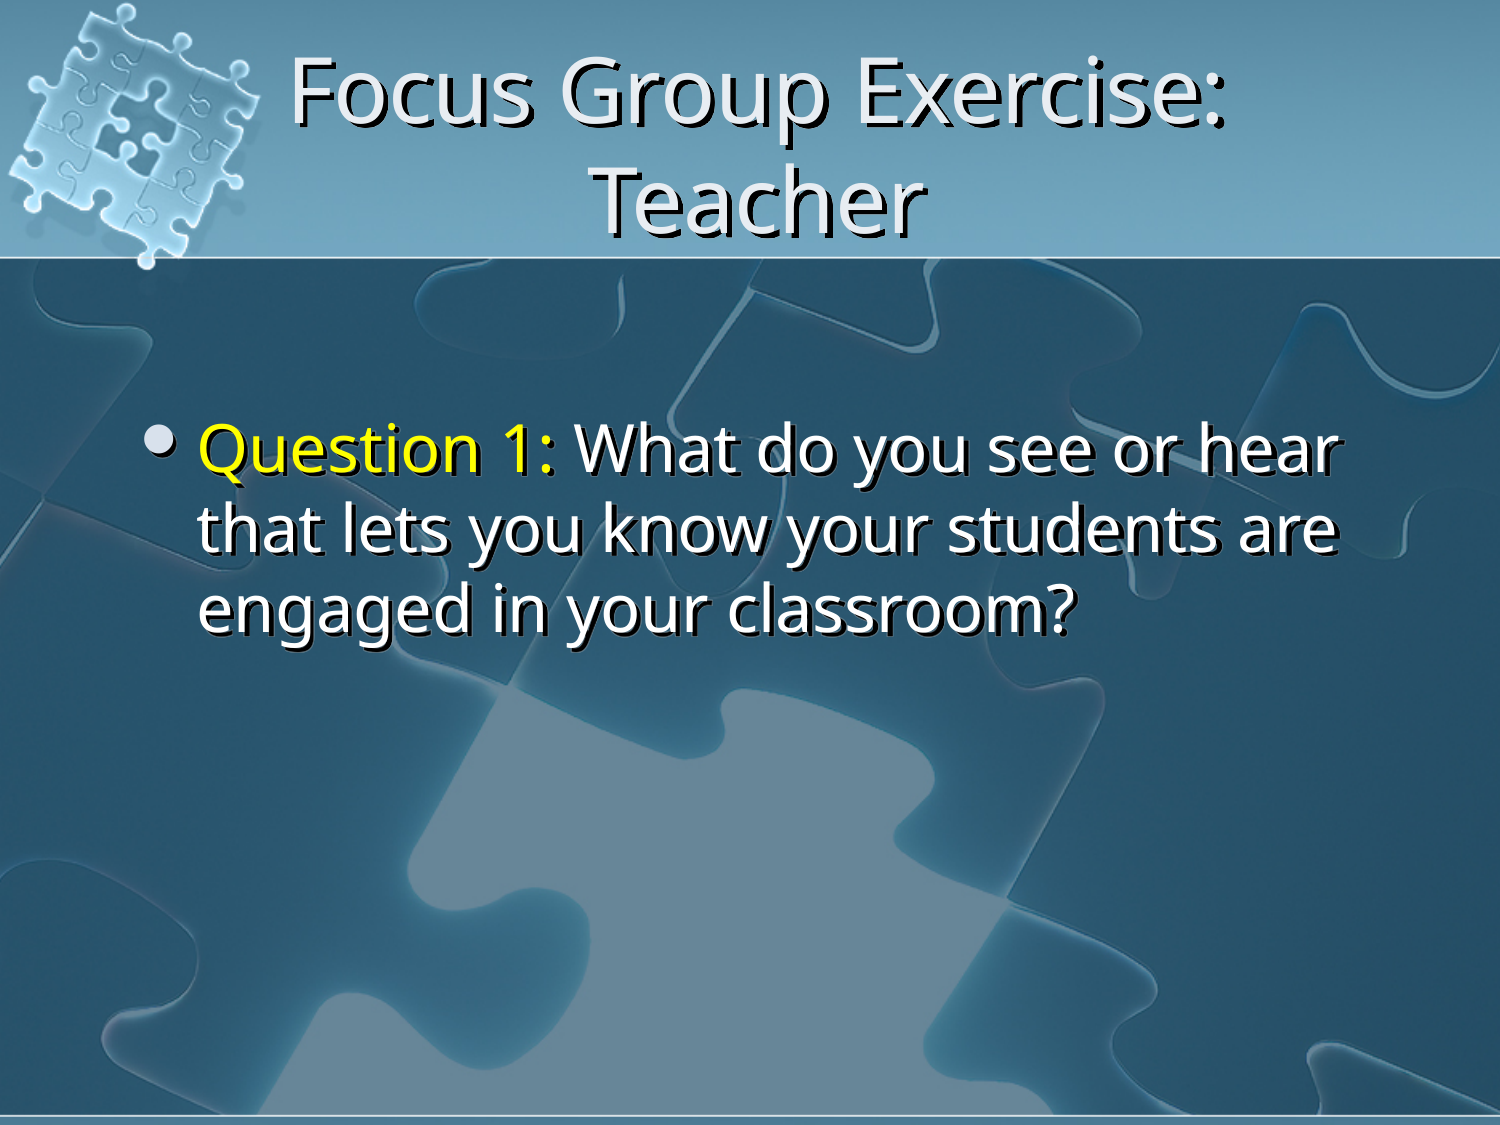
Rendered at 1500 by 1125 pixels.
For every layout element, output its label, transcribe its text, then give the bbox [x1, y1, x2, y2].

picture [0, 0, 1500, 1125]
list Question 1: What do you see or hear that lets you know your students are engaged in your classroom? [124, 398, 1388, 844]
title Focus Group Exercise: Teacher [124, 54, 1388, 230]
